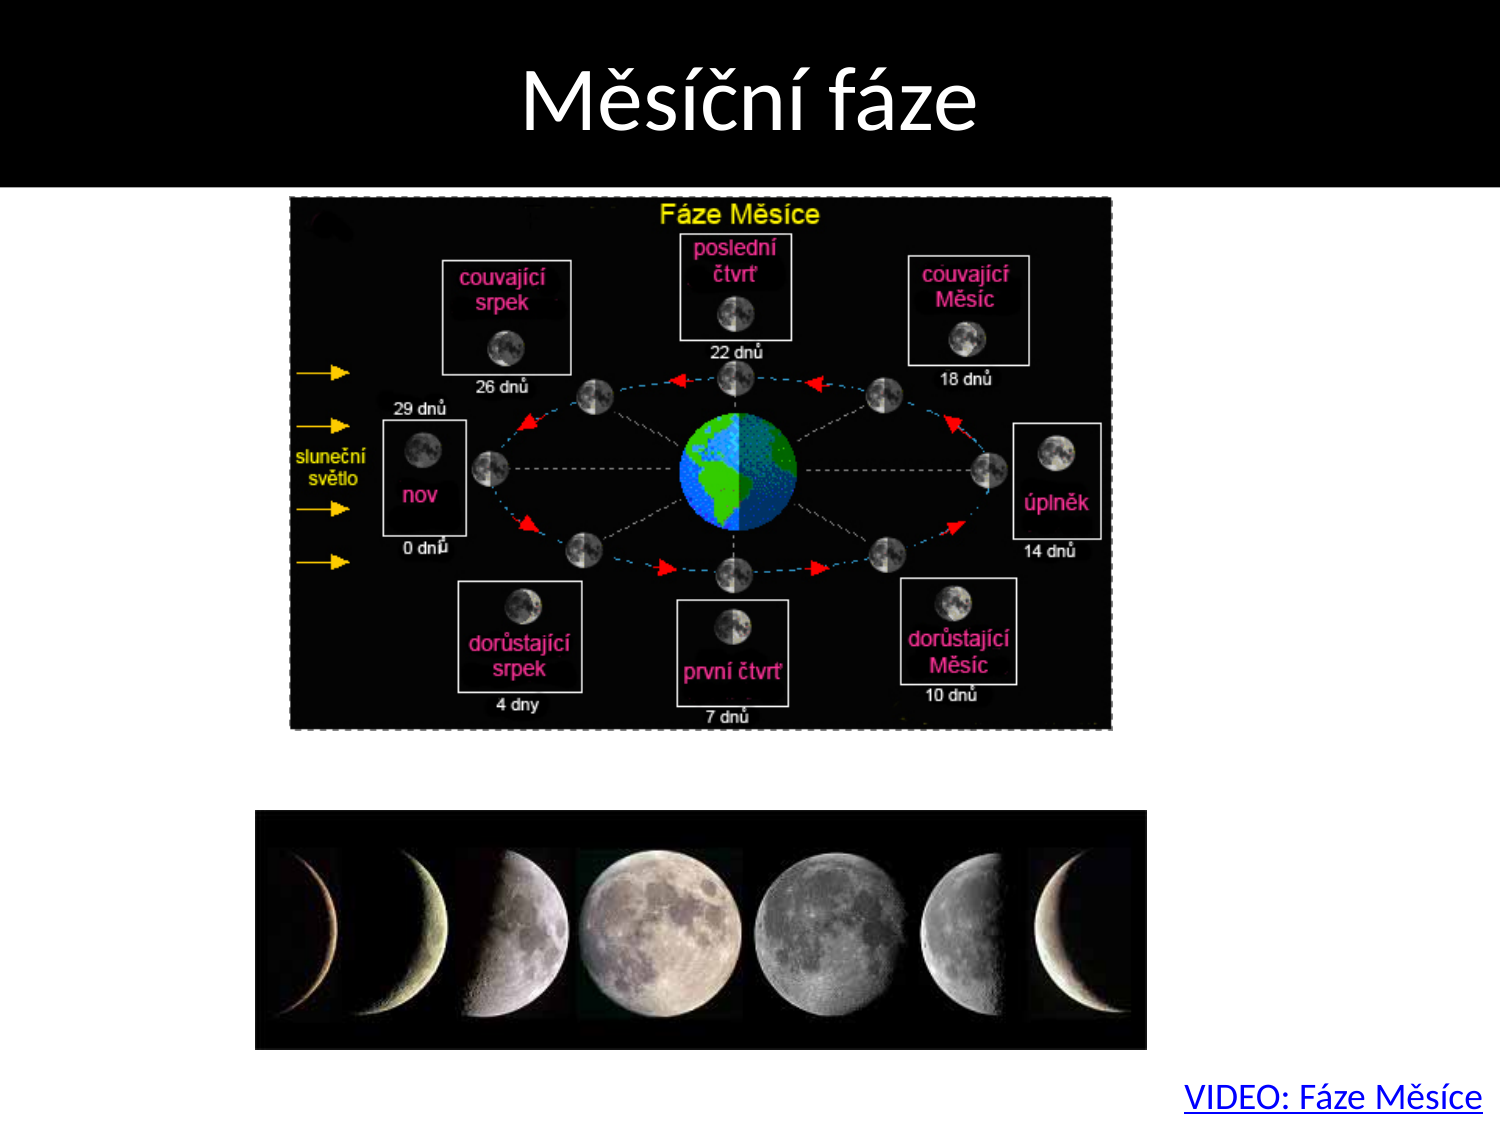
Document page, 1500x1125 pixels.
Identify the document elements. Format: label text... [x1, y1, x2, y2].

text_box VIDEO: Fáze Měsíce [1169, 1064, 1498, 1125]
title Měsíční fáze [0, 0, 1500, 188]
picture [255, 810, 1147, 1050]
picture [288, 196, 1113, 731]
